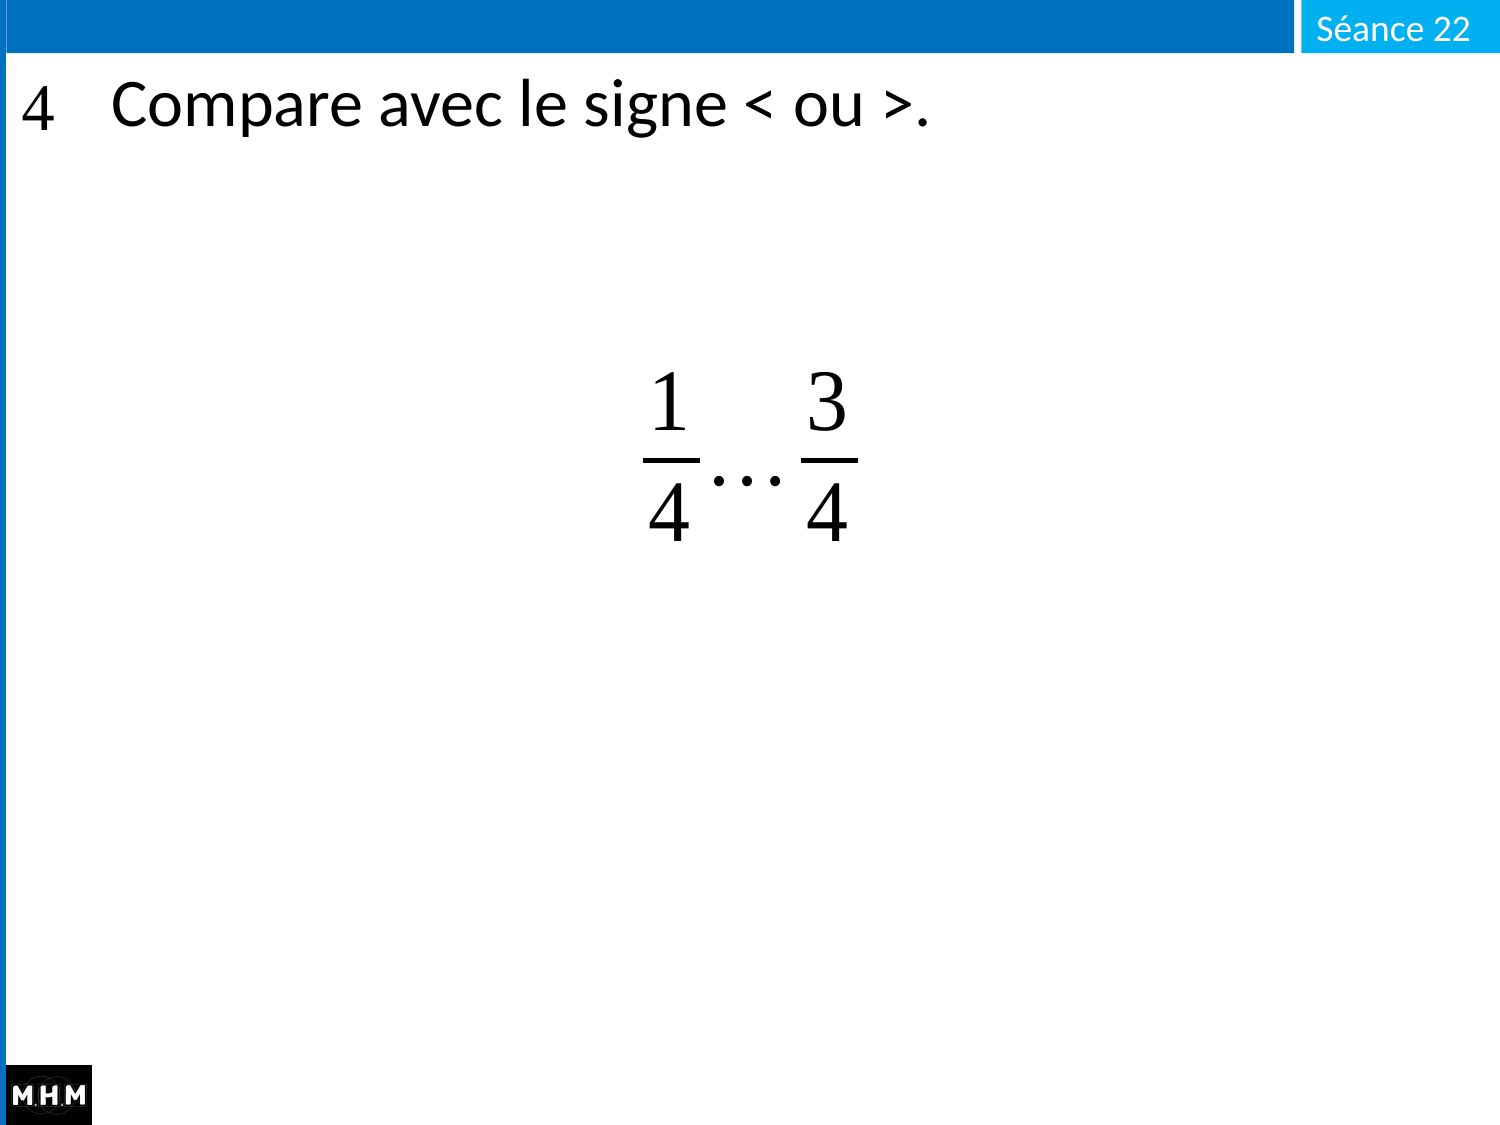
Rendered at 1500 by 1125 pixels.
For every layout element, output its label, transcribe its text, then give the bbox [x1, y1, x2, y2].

title Compare avec le signe < ou >. [96, 60, 1391, 150]
picture [6, 1065, 92, 1125]
